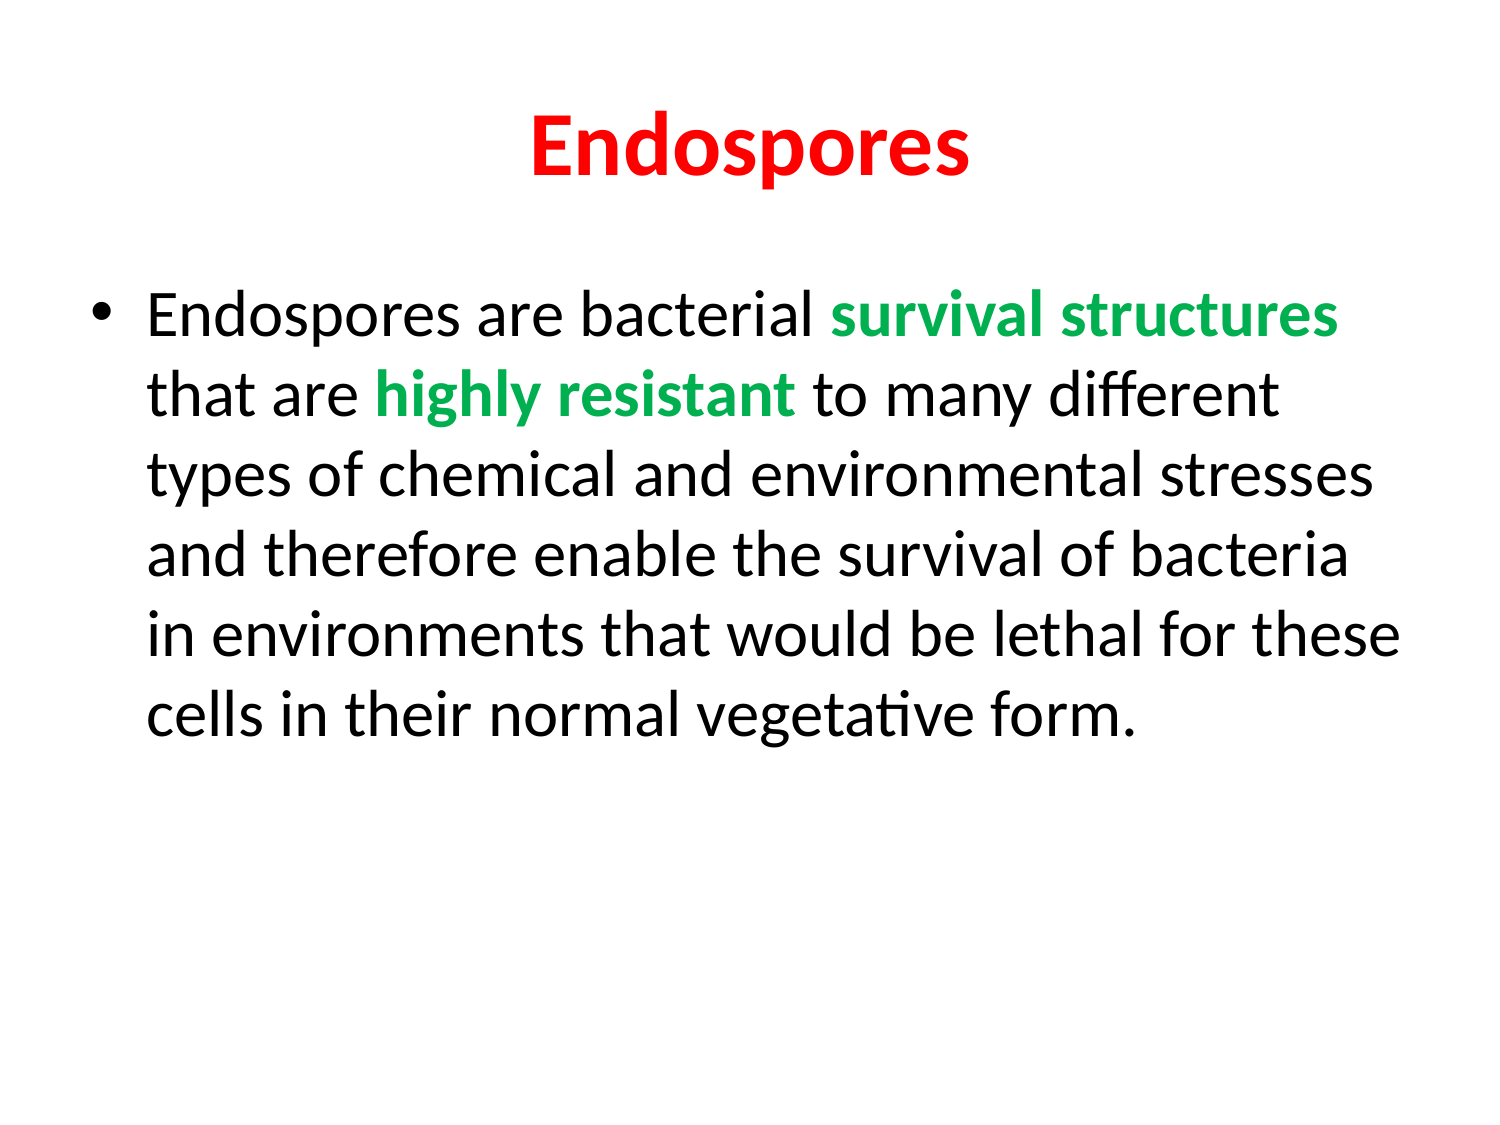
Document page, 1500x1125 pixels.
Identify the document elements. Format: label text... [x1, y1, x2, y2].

list Endospores are bacterial survival structures that are highly resistant to many different types of chemical and environmental stresses and therefore enable the survival of bacteria in environments that would be lethal for these cells in their normal vegetative form. [75, 262, 1425, 1005]
title Endospores [75, 45, 1425, 233]
